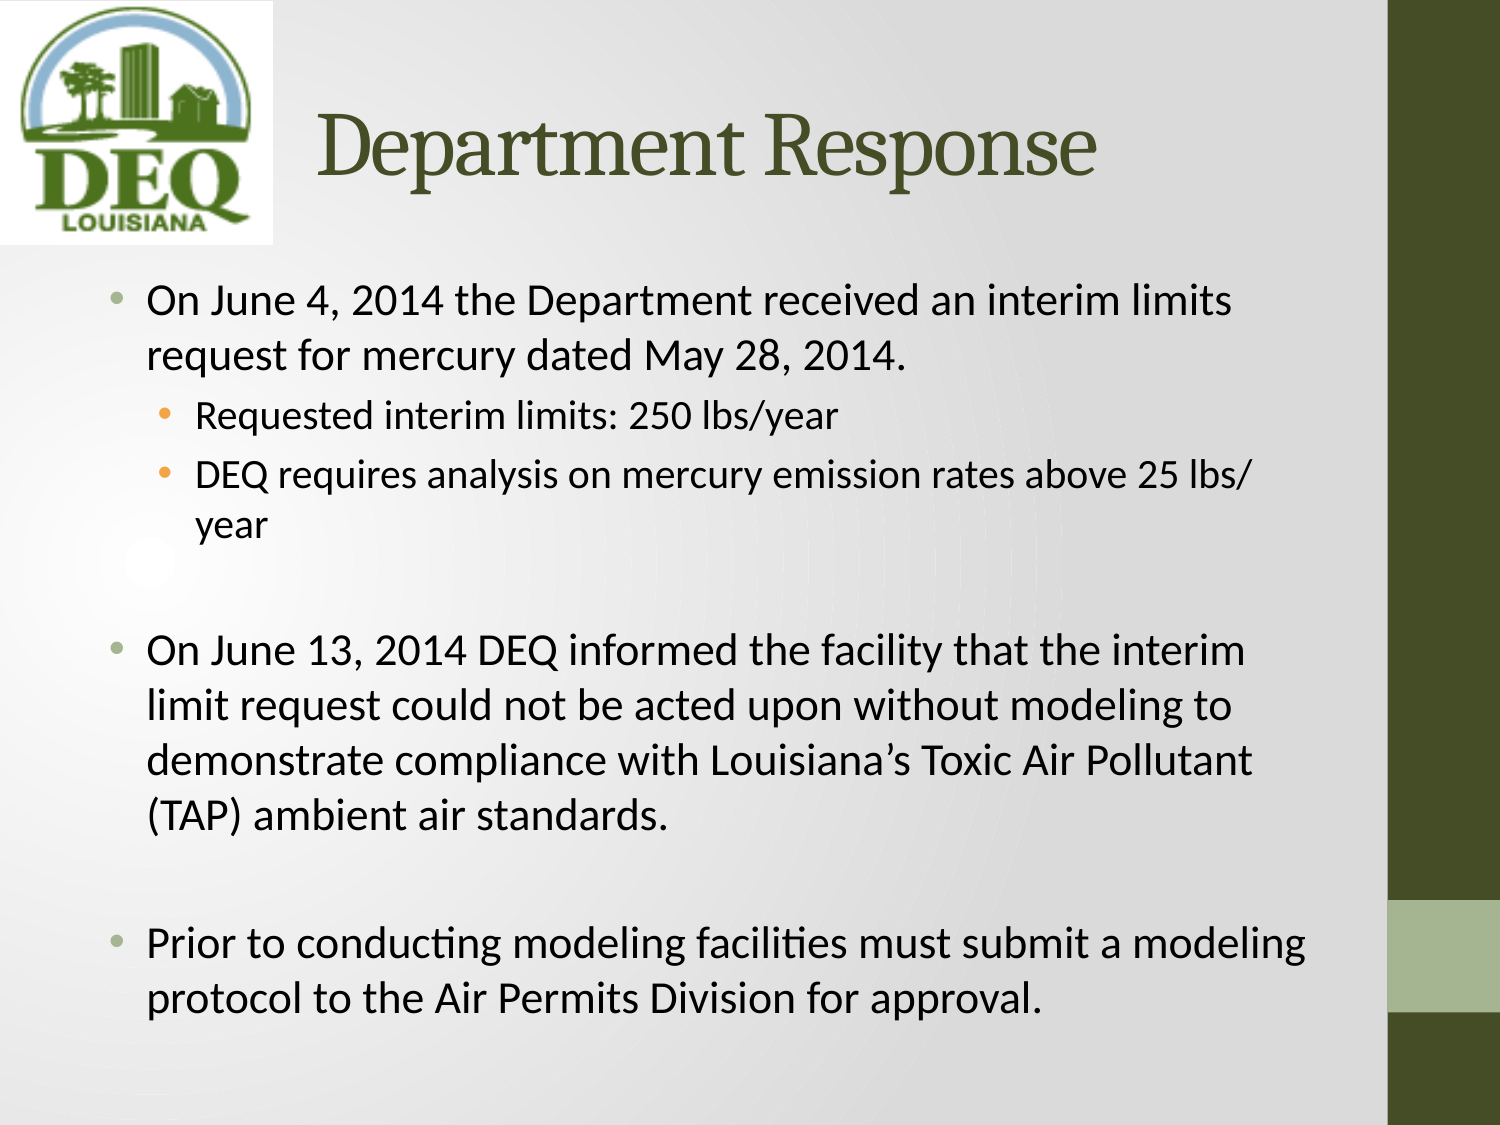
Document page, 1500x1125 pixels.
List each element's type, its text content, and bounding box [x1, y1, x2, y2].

list On June 4, 2014 the Department received an interim limits request for mercury dated May 28, 2014. Requested interim limits: 250 lbs/year DEQ requires analysis on mercury emission rates above 25 lbs/ year On June 13, 2014 DEQ informed the facility that the interim limit request could not be acted upon without modeling to demonstrate compliance with Louisiana’s Toxic Air Pollutant (TAP) ambient air standards. Prior to conducting modeling facilities must submit a modeling protocol to the Air Permits Division for approval. [75, 262, 1325, 1050]
title Department Response [300, 45, 1325, 233]
picture [0, 1, 274, 245]
